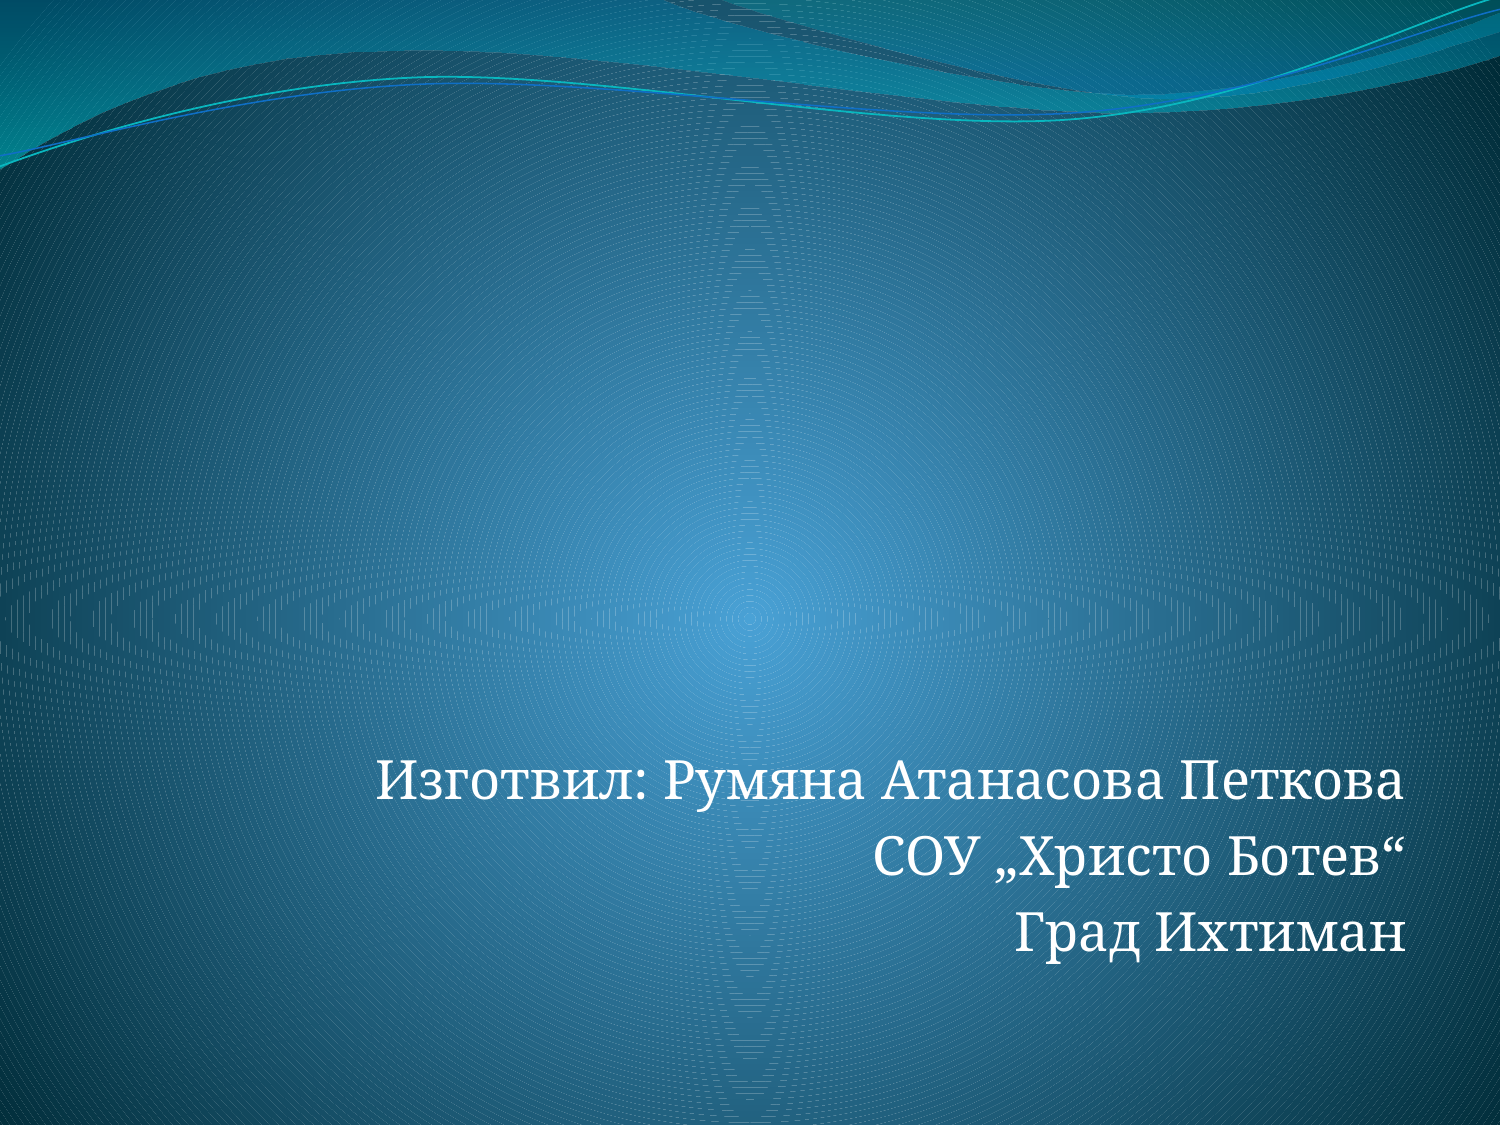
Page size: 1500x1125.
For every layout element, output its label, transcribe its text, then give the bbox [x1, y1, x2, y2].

subtitle Изготвил: Румяна Атанасова Петкова СОУ „Христо Ботев“ Град Ихтиман [128, 738, 1418, 1026]
